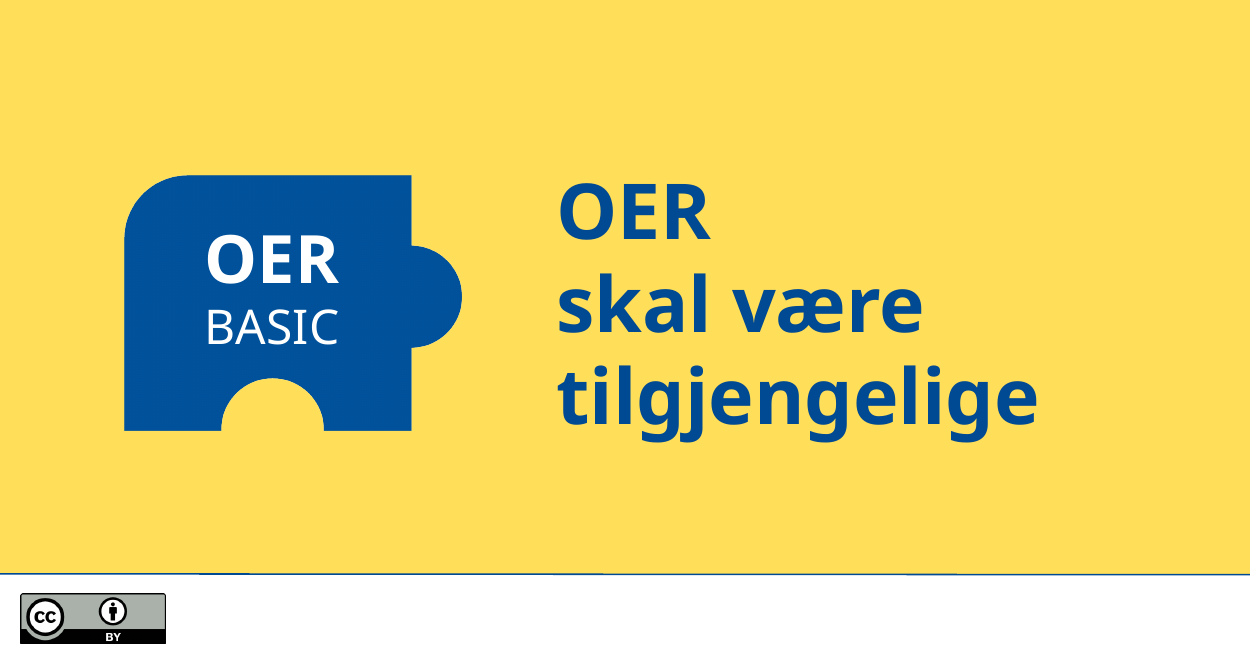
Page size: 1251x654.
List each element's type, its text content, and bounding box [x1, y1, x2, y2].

text_box OER skal være tilgjengelige [544, 150, 1201, 453]
text_box [0, 582, 1250, 654]
text_box OER BASIC [466, 202, 706, 370]
picture [124, 174, 462, 432]
picture [20, 592, 166, 645]
